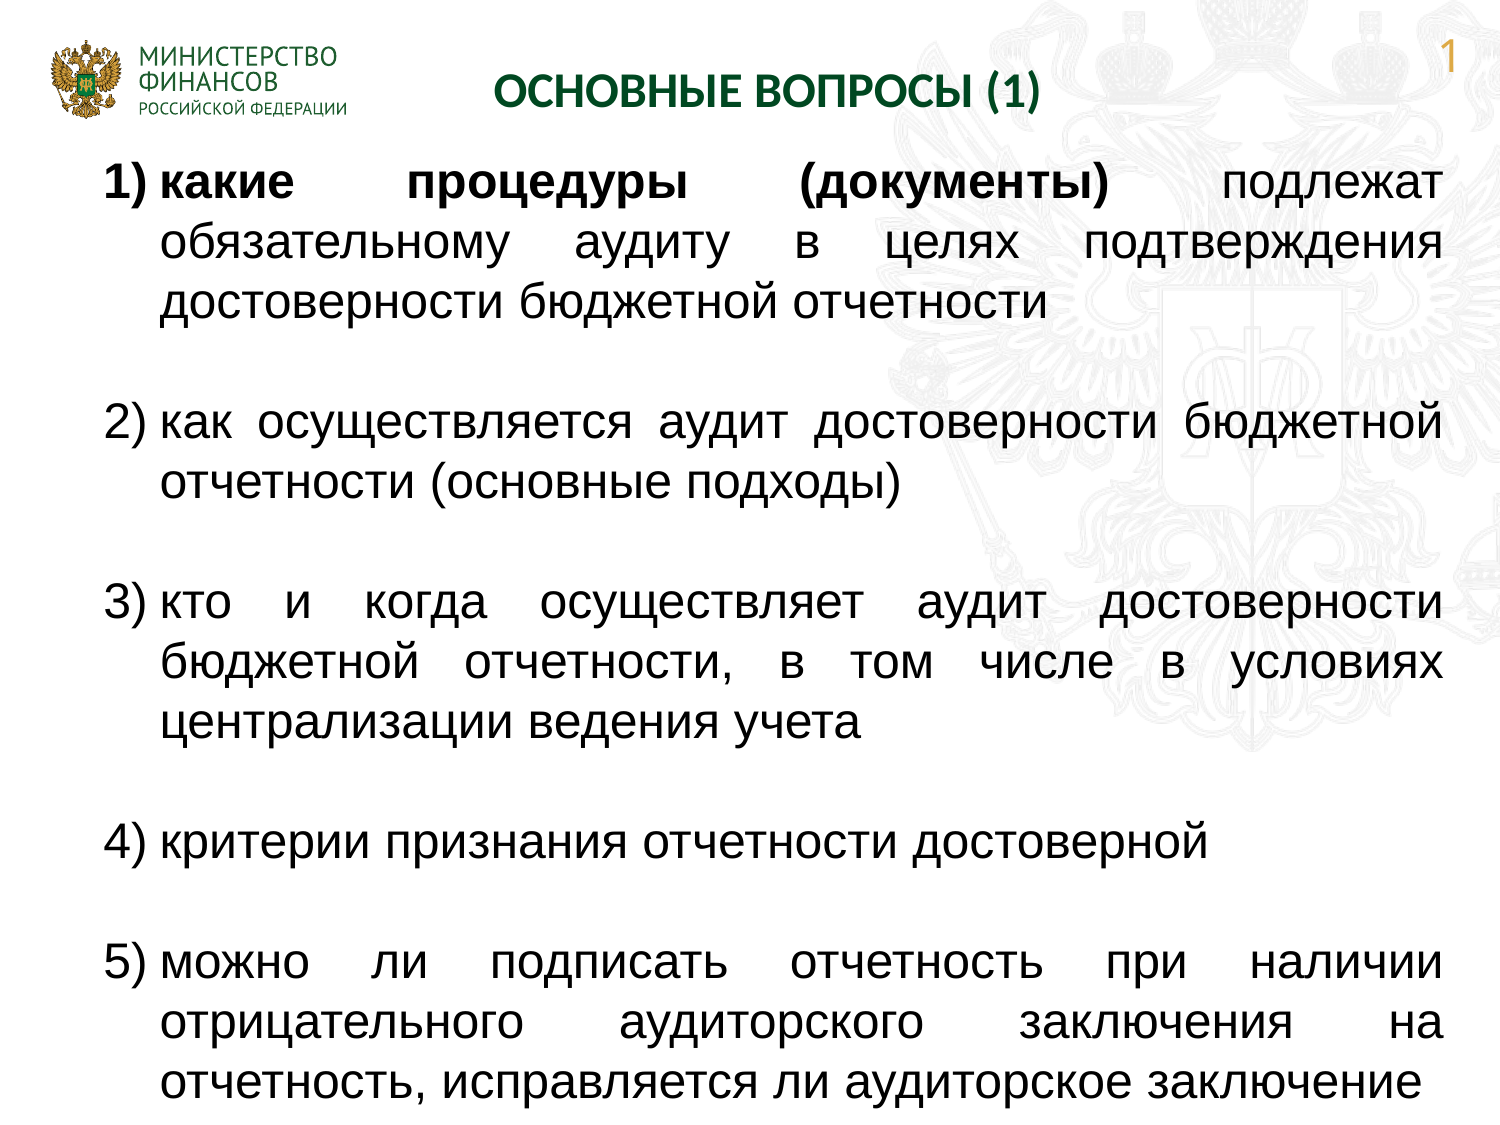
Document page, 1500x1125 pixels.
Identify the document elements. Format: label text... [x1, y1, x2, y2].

table_header ОСНОВНЫЕ ВОПРОСЫ (1) [57, 62, 1478, 127]
text_box 1 [1128, 19, 1478, 79]
text_box какие процедуры (документы) подлежат обязательному аудиту в целях подтверждения достоверности бюджетной отчетности как осуществляется аудит достоверности бюджетной отчетности (основные подходы) кто и когда осуществляет аудит достоверности бюджетной отчетности, в том числе в условиях централизации ведения учета критерии признания отчетности достоверной можно ли подписать отчетность при наличии отрицательного аудиторского заключения на отчетность, исправляется ли аудиторское заключение [88, 141, 1459, 1125]
